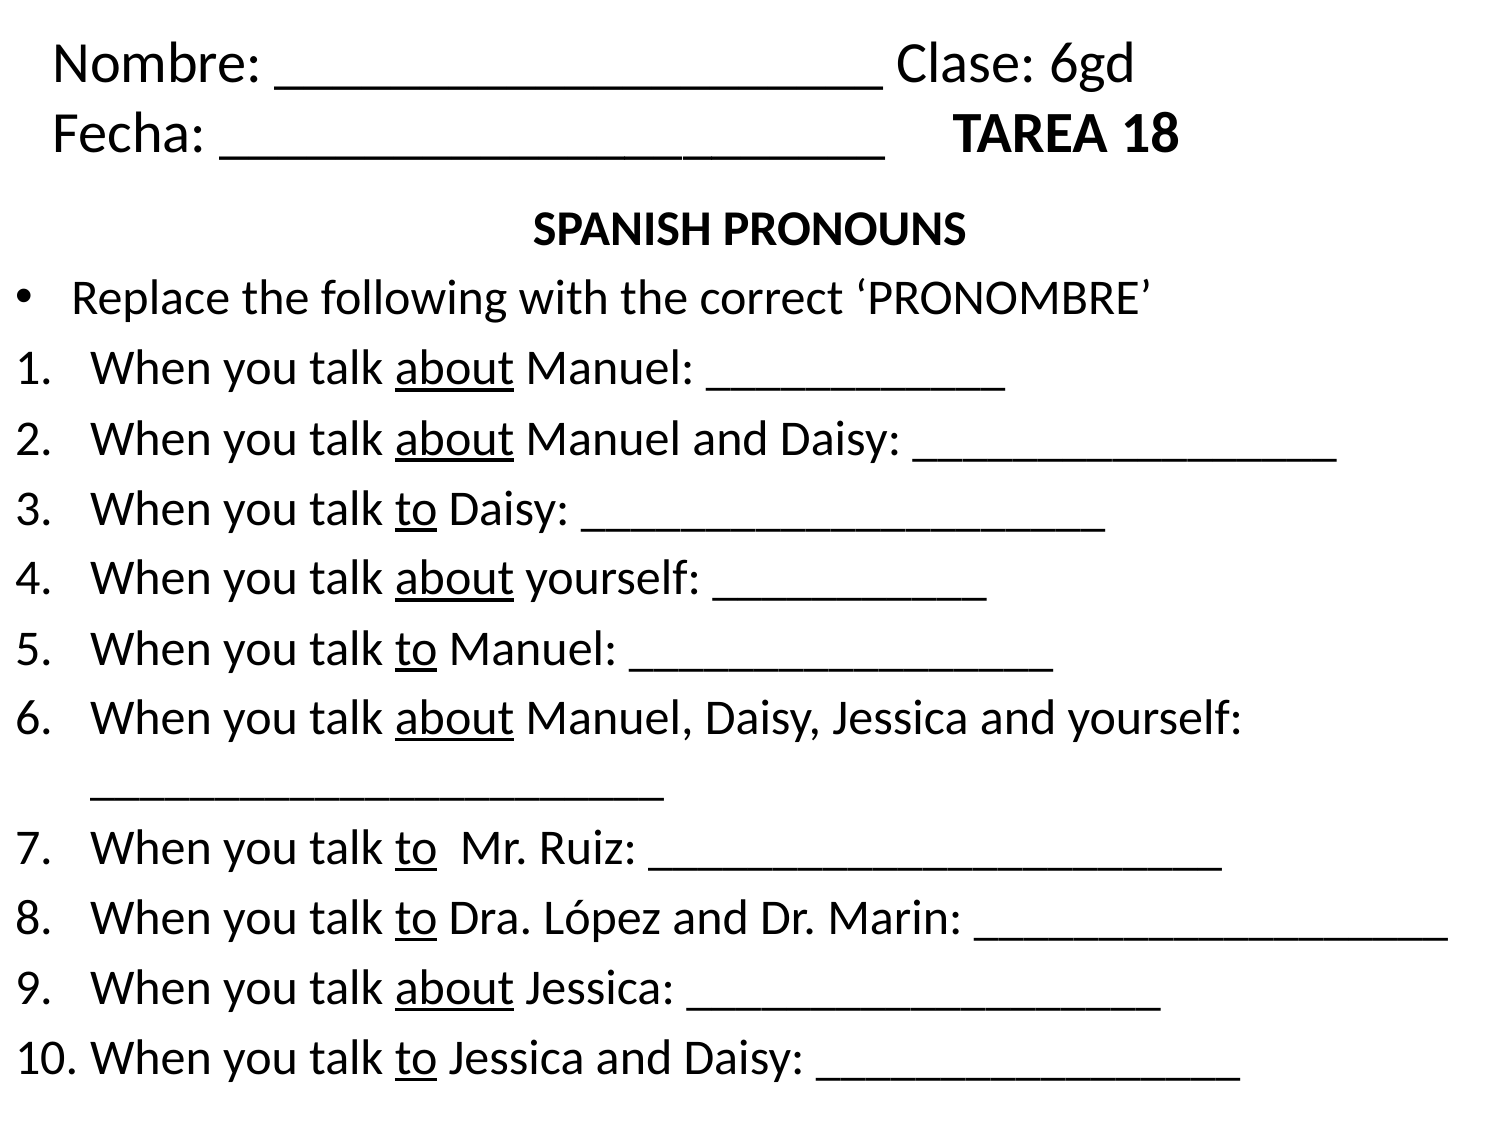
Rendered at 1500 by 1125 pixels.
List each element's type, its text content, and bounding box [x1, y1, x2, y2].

list SPANISH PRONOUNS Replace the following with the correct ‘PRONOMBRE’ When you talk about Manuel: ____________ When you talk about Manuel and Daisy: _________________ When you talk to Daisy: _____________________ When you talk about yourself: ___________ When you talk to Manuel: _________________ When you talk about Manuel, Daisy, Jessica and yourself: _______________________ When you talk to Mr. Ruiz: _______________________ When you talk to Dra. López and Dr. Marin: ___________________ When you talk about Jessica: ___________________ When you talk to Jessica and Daisy: _________________ [0, 187, 1500, 863]
title Nombre: _____________________ Clase: 6gd Fecha: _______________________ TAREA 18 [37, 0, 1500, 187]
